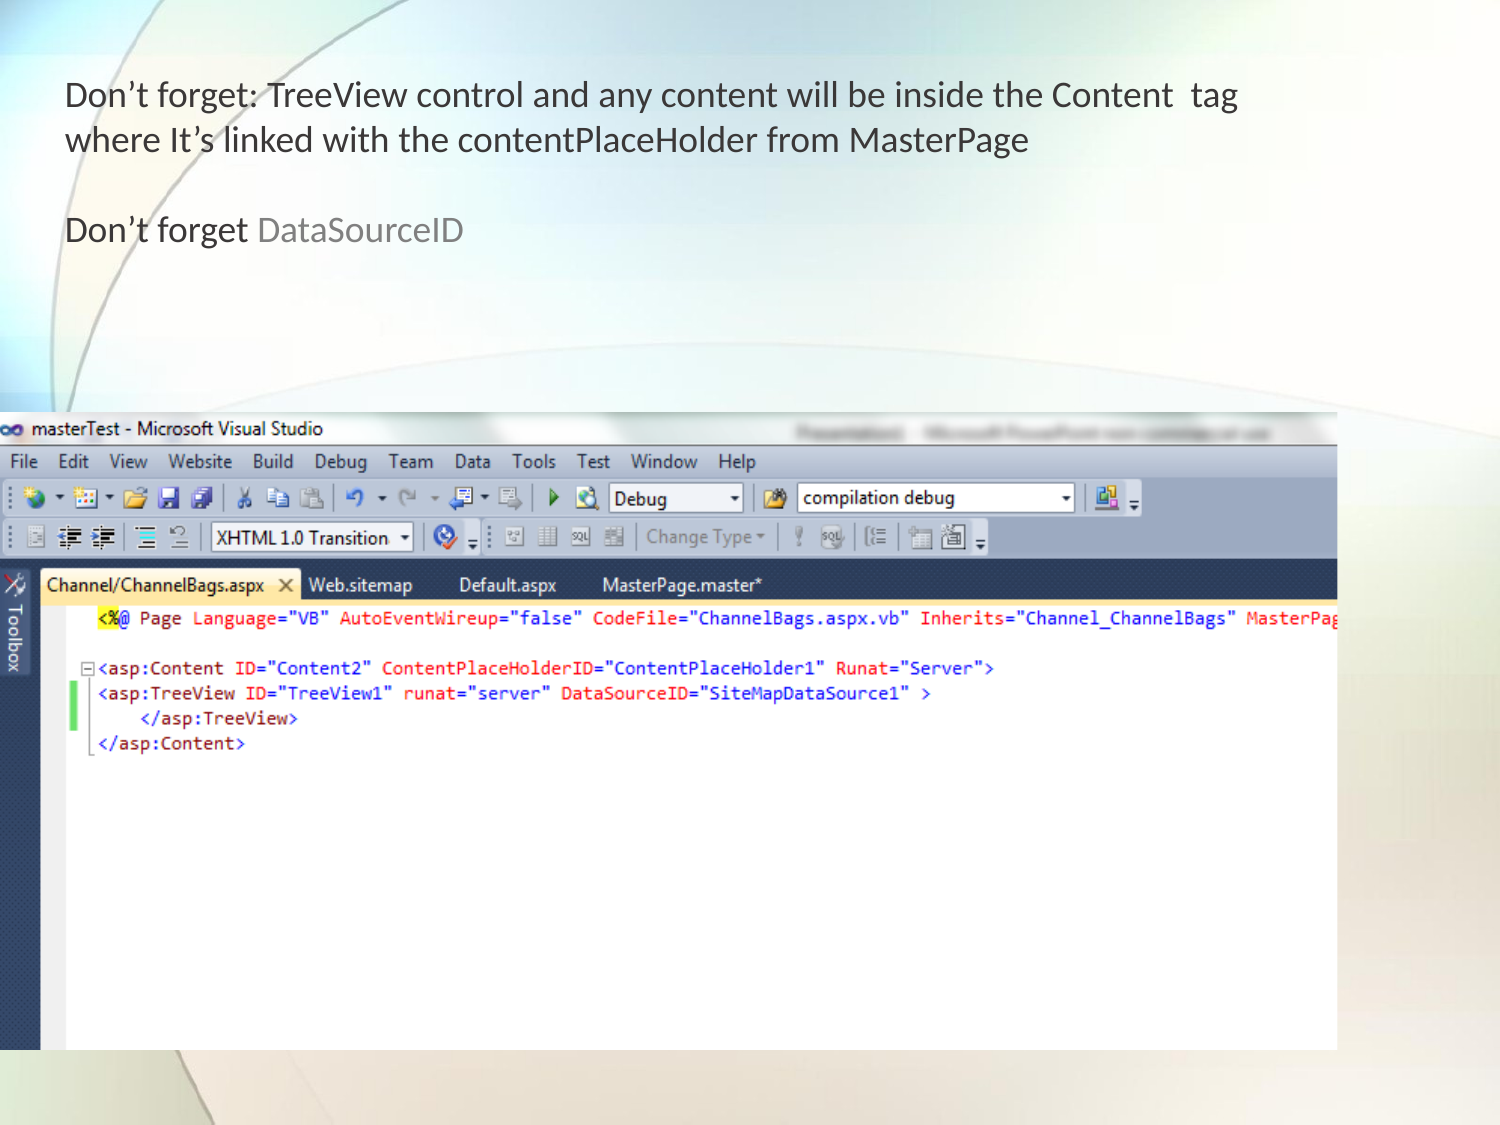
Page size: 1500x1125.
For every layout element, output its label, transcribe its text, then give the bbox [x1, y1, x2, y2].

text_box Don’t forget: TreeView control and any content will be inside the Content tag where It’s linked with the contentPlaceHolder from MasterPage Don’t forget DataSourceID [50, 62, 1300, 258]
picture [0, 0, 1500, 1125]
